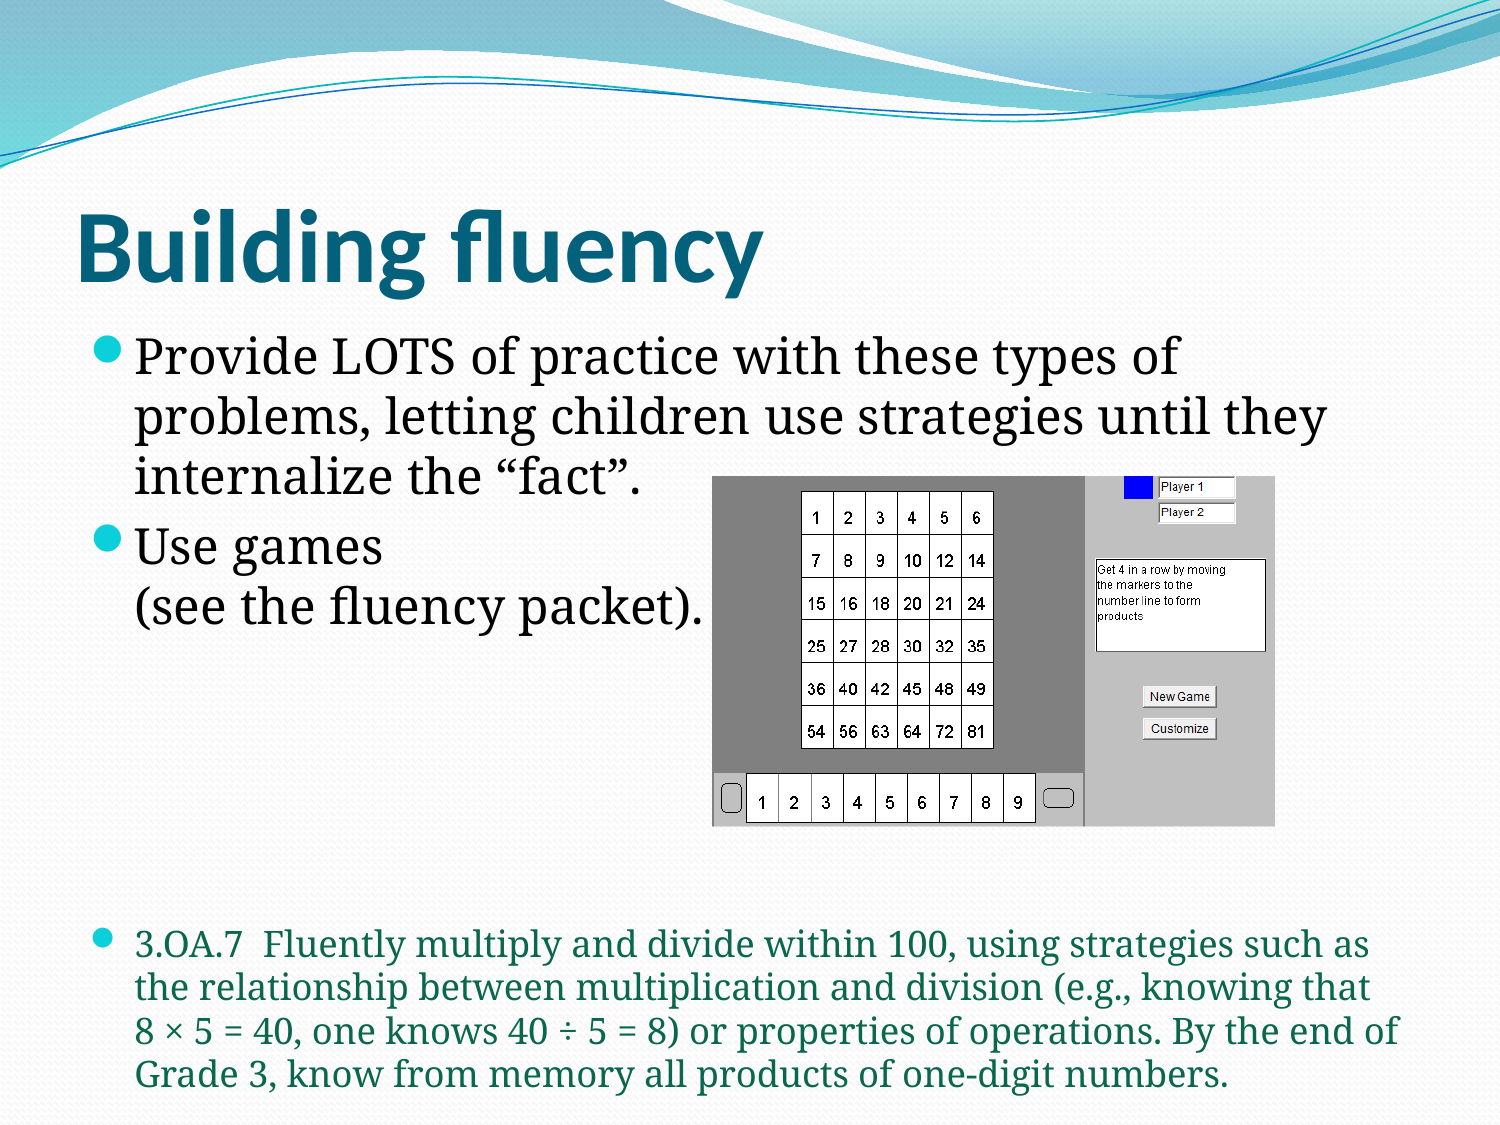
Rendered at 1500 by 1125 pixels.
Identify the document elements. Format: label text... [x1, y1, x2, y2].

picture [712, 476, 1276, 827]
list Provide LOTS of practice with these types of problems, letting children use strategies until they internalize the “fact”. Use games (see the fluency packet). 3.OA.7 Fluently multiply and divide within 100, using strategies such as the relationship between multiplication and division (e.g., knowing that 8 × 5 = 40, one knows 40 ÷ 5 = 8) or properties of operations. By the end of Grade 3, know from memory all products of one-digit numbers. [75, 317, 1425, 1113]
title Building fluency [75, 115, 1425, 303]
